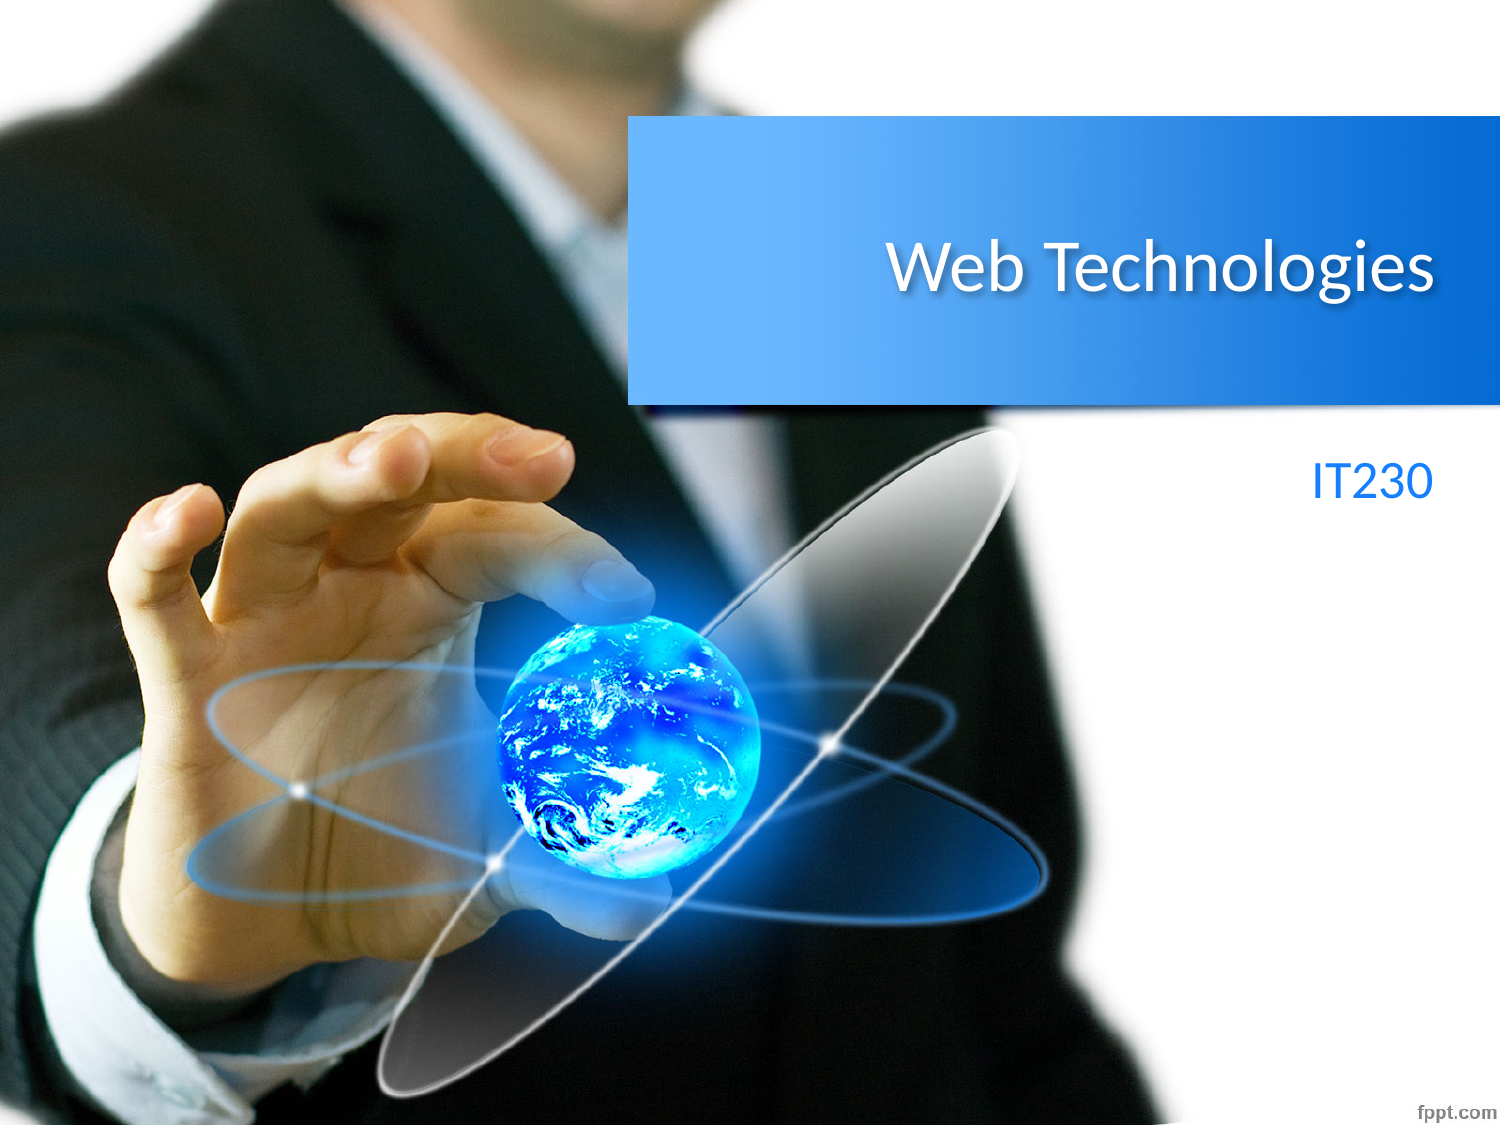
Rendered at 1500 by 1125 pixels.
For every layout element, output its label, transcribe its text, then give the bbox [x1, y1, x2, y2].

subtitle IT230 [399, 437, 1450, 613]
title Web Technologies [724, 161, 1452, 363]
picture [0, 0, 1500, 1125]
